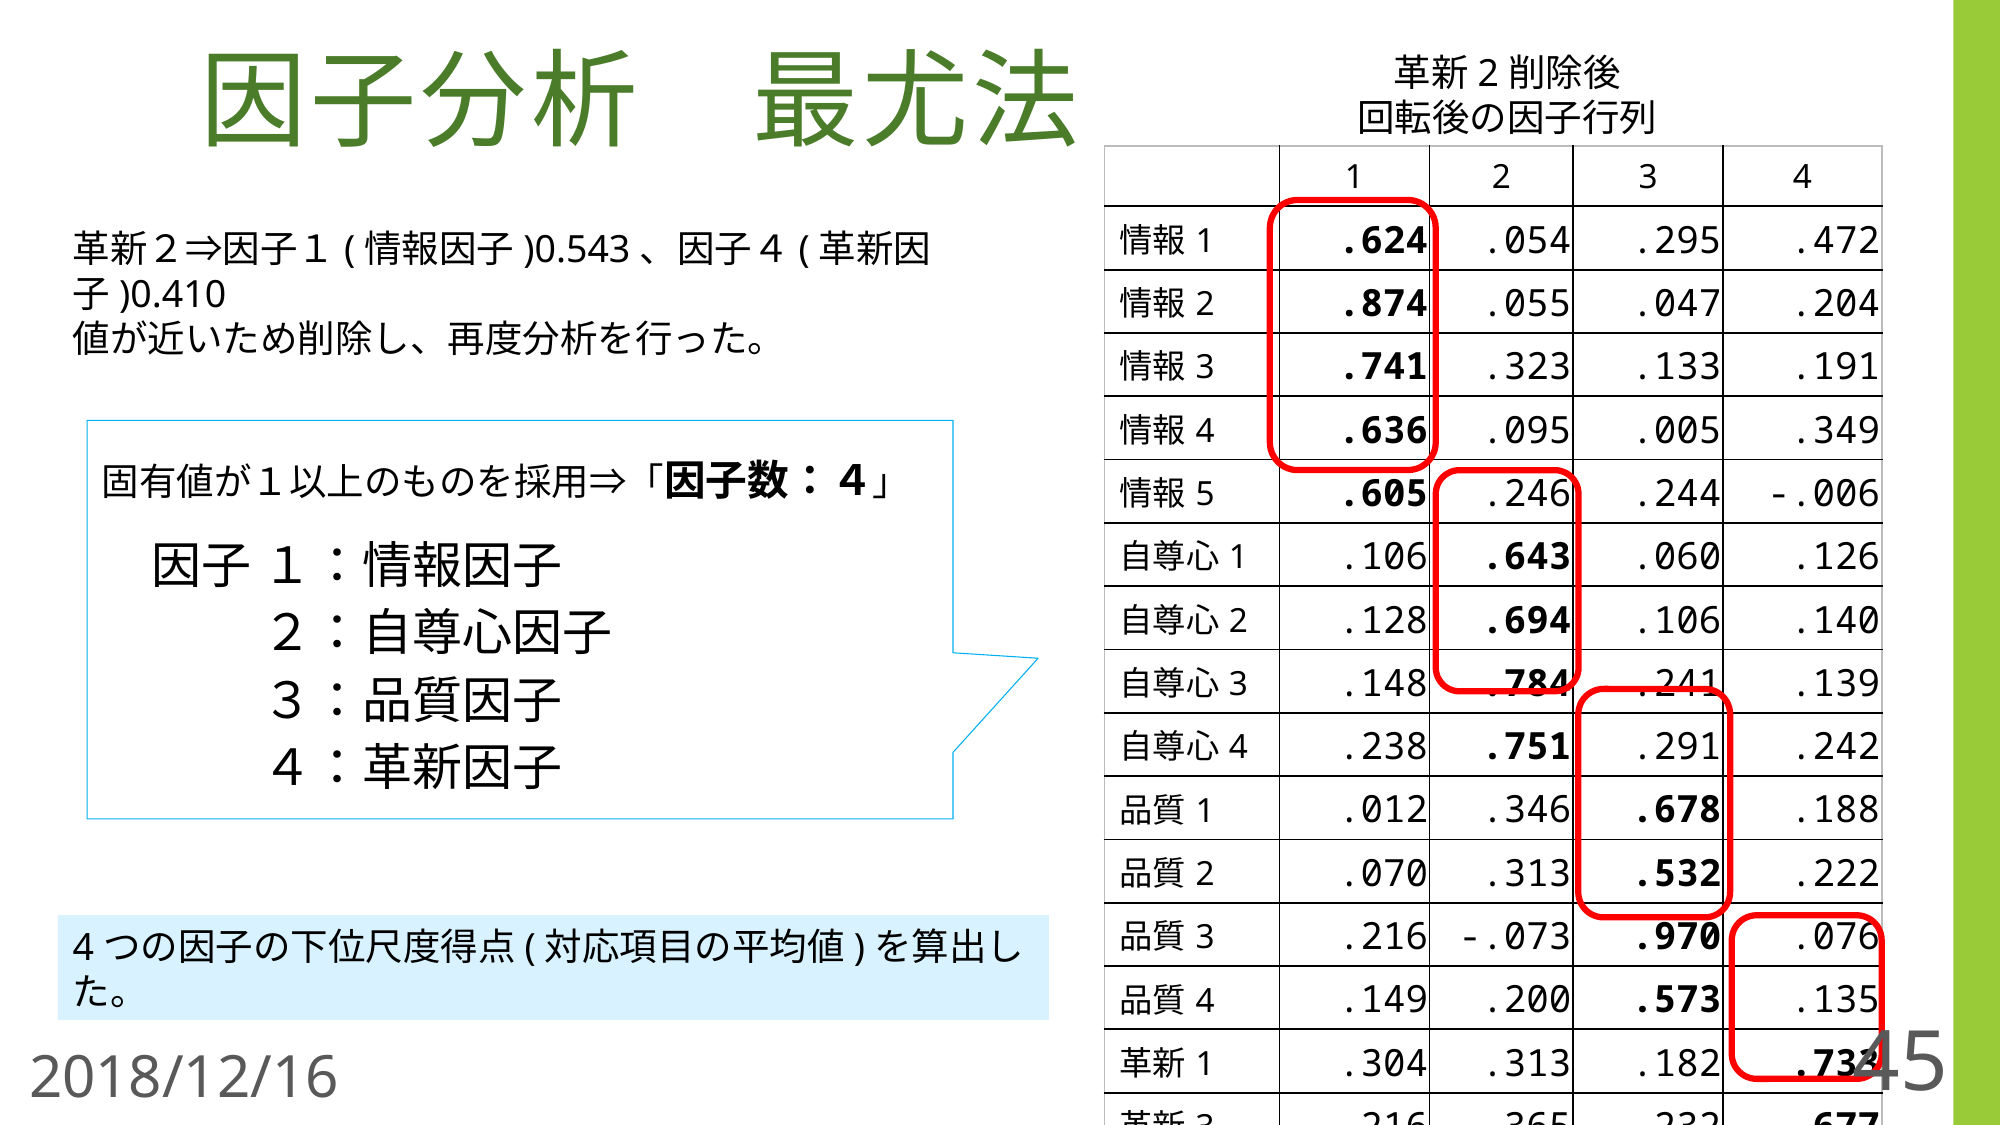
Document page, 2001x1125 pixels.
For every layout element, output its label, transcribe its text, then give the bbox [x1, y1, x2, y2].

table_cell .784 [1430, 650, 1572, 712]
table_header 3 [1574, 147, 1722, 205]
table_cell .182 [1574, 1030, 1722, 1035]
table_cell .349 [1724, 397, 1881, 459]
table_cell .232 [1574, 1094, 1722, 1125]
table_cell .970 [1574, 904, 1722, 965]
table_cell .149 [1280, 967, 1429, 1028]
table_cell -.073 [1430, 904, 1572, 965]
title 因子分析 最尤法 [184, 39, 1910, 257]
table_cell .304 [1280, 1030, 1429, 1092]
text_box [1434, 469, 1580, 693]
table_cell .694 [1430, 587, 1434, 649]
text_box 4つの因子の下位尺度得点(対応項目の平均値)を算出した。 [57, 915, 1049, 1020]
table_cell .313 [1430, 1030, 1572, 1092]
table_cell .222 [1730, 840, 1881, 902]
table_cell .070 [1280, 840, 1429, 902]
table_cell .106 [1580, 587, 1722, 649]
table_cell .532 [1574, 840, 1578, 902]
table_cell .313 [1430, 840, 1572, 902]
text_box [1730, 914, 1883, 1035]
table_cell .216 [1280, 1094, 1429, 1125]
table_cell .346 [1430, 777, 1572, 839]
table_cell .751 [1430, 714, 1572, 775]
table_cell .128 [1280, 587, 1429, 649]
table_cell .246 [1430, 460, 1572, 522]
table_header 4 [1724, 147, 1881, 205]
table_cell .055 [1437, 271, 1572, 332]
table_header [1105, 147, 1279, 205]
table_cell .191 [1724, 334, 1881, 395]
table_cell .095 [1433, 397, 1572, 459]
table_cell 情報1 [1105, 207, 1276, 269]
table_cell 品質3 [1105, 904, 1279, 965]
table_cell .126 [1724, 524, 1881, 585]
slide_number 45 [1500, 1035, 1963, 1093]
table_cell .323 [1437, 334, 1572, 395]
table_cell .204 [1724, 271, 1881, 332]
table_cell 革新3 [1105, 1094, 1279, 1125]
table_cell .148 [1280, 650, 1429, 712]
text_box [1019, 656, 1039, 681]
table_cell 自尊心2 [1105, 587, 1279, 649]
table_cell 自尊心3 [1105, 650, 1279, 712]
table_cell .295 [1574, 207, 1722, 269]
table_cell .060 [1580, 524, 1722, 585]
table_cell .573 [1574, 967, 1722, 1028]
table_cell .244 [1574, 460, 1722, 522]
table_cell 自尊心4 [1105, 714, 1279, 775]
table_cell .054 [1430, 207, 1572, 269]
table_cell -.006 [1724, 460, 1881, 522]
table_cell .365 [1430, 1094, 1572, 1125]
table_cell .012 [1280, 777, 1429, 839]
table_cell 品質4 [1105, 967, 1279, 1028]
table_cell 情報2 [1105, 271, 1268, 332]
text_box 革新2削除後 回転後の因子行列 [1334, 41, 1680, 147]
table_cell .005 [1574, 397, 1722, 459]
table_cell 革新1 [1105, 1030, 1279, 1092]
table_cell 情報5 [1105, 460, 1279, 522]
table_cell .643 [1430, 524, 1434, 585]
table_cell .188 [1732, 777, 1881, 839]
table_header 1 [1280, 147, 1429, 205]
table_cell .242 [1732, 714, 1881, 775]
table_cell .216 [1280, 904, 1429, 965]
table_cell 品質1 [1105, 777, 1279, 839]
table_cell 情報4 [1105, 397, 1273, 459]
table_cell .133 [1574, 334, 1722, 395]
text_box 固有値が１以上のものを採用⇒「因子数：４」 因子 １：情報因子 ２：自尊心因子 ３：品質因子 ４：革新因子 [86, 395, 1019, 854]
table_header 2 [1430, 147, 1572, 205]
table_cell 品質2 [1105, 840, 1279, 902]
table_cell 自尊心1 [1105, 524, 1279, 585]
table_cell .139 [1724, 650, 1881, 712]
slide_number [14, 1045, 397, 1103]
table_cell .241 [1574, 650, 1722, 712]
text_box [1268, 198, 1437, 472]
table_cell .076 [1724, 904, 1881, 965]
table_cell 情報3 [1105, 334, 1268, 395]
table_cell .140 [1724, 587, 1881, 649]
table_cell .605 [1280, 463, 1429, 522]
table_cell .047 [1574, 271, 1722, 332]
text_box 革新２⇒因子１(情報因子)0.543、因子４(革新因子)0.410 値が近いため削除し、再度分析を行った。 [57, 211, 1075, 373]
table_cell .238 [1280, 714, 1429, 775]
table_cell .472 [1724, 207, 1881, 269]
table_cell .677 [1724, 1094, 1881, 1125]
table_cell .106 [1280, 524, 1429, 585]
table_cell .200 [1430, 967, 1572, 1028]
table_cell .135 [1724, 967, 1730, 1028]
text_box [1577, 687, 1732, 919]
